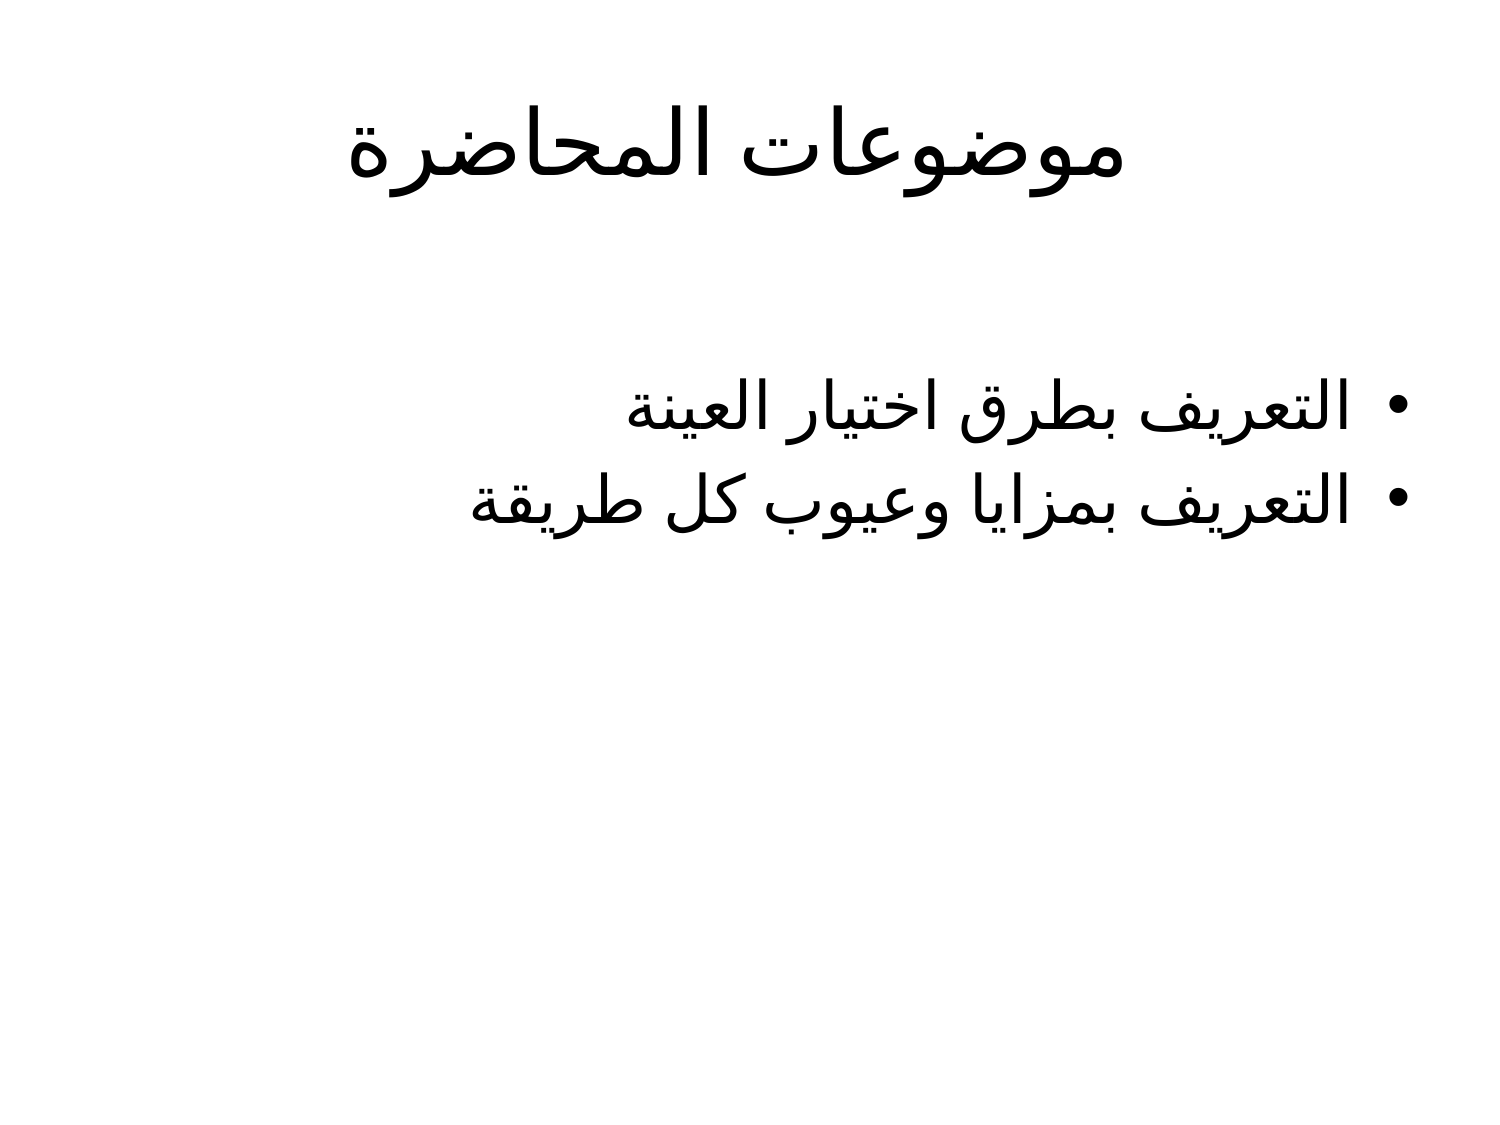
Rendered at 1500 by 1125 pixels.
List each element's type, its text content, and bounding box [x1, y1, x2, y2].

title موضوعات المحاضرة [75, 45, 1425, 233]
list التعريف بطرق اختيار العينة التعريف بمزايا وعيوب كل طريقة [75, 262, 1425, 1005]
